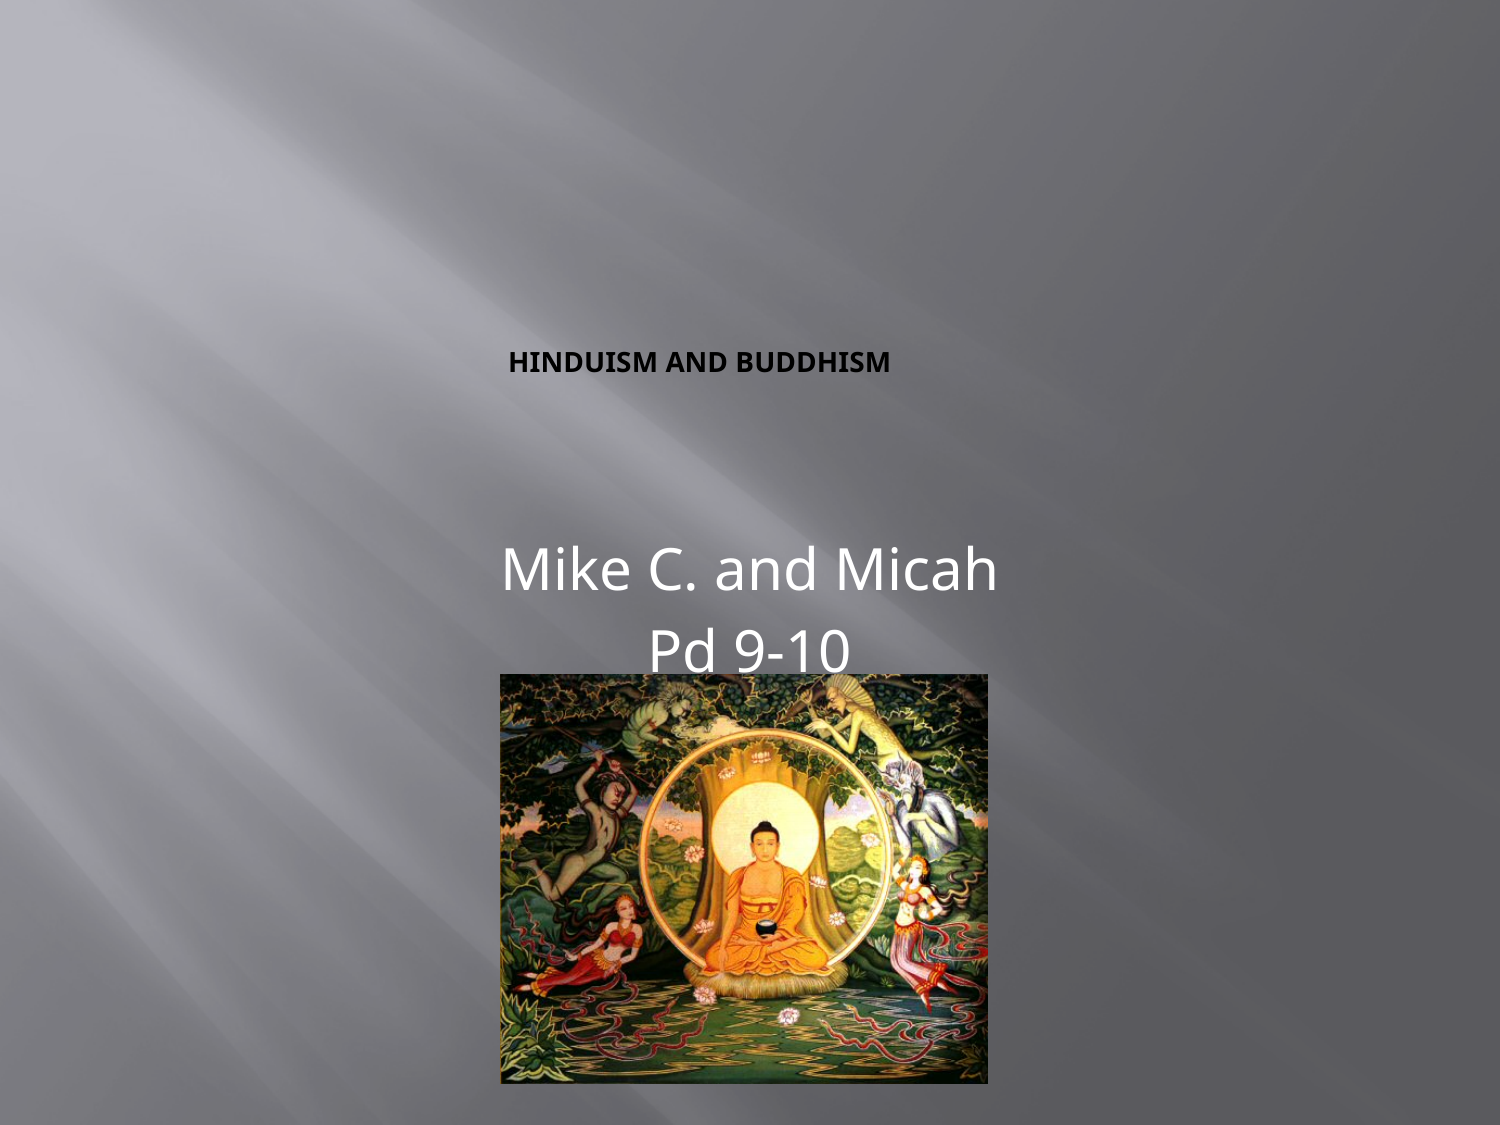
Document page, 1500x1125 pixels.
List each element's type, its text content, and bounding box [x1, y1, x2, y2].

picture [499, 674, 988, 1084]
title Hinduism and Buddhism [62, 137, 1338, 379]
subtitle Mike C. and Micah Pd 9-10 [225, 525, 1275, 1088]
